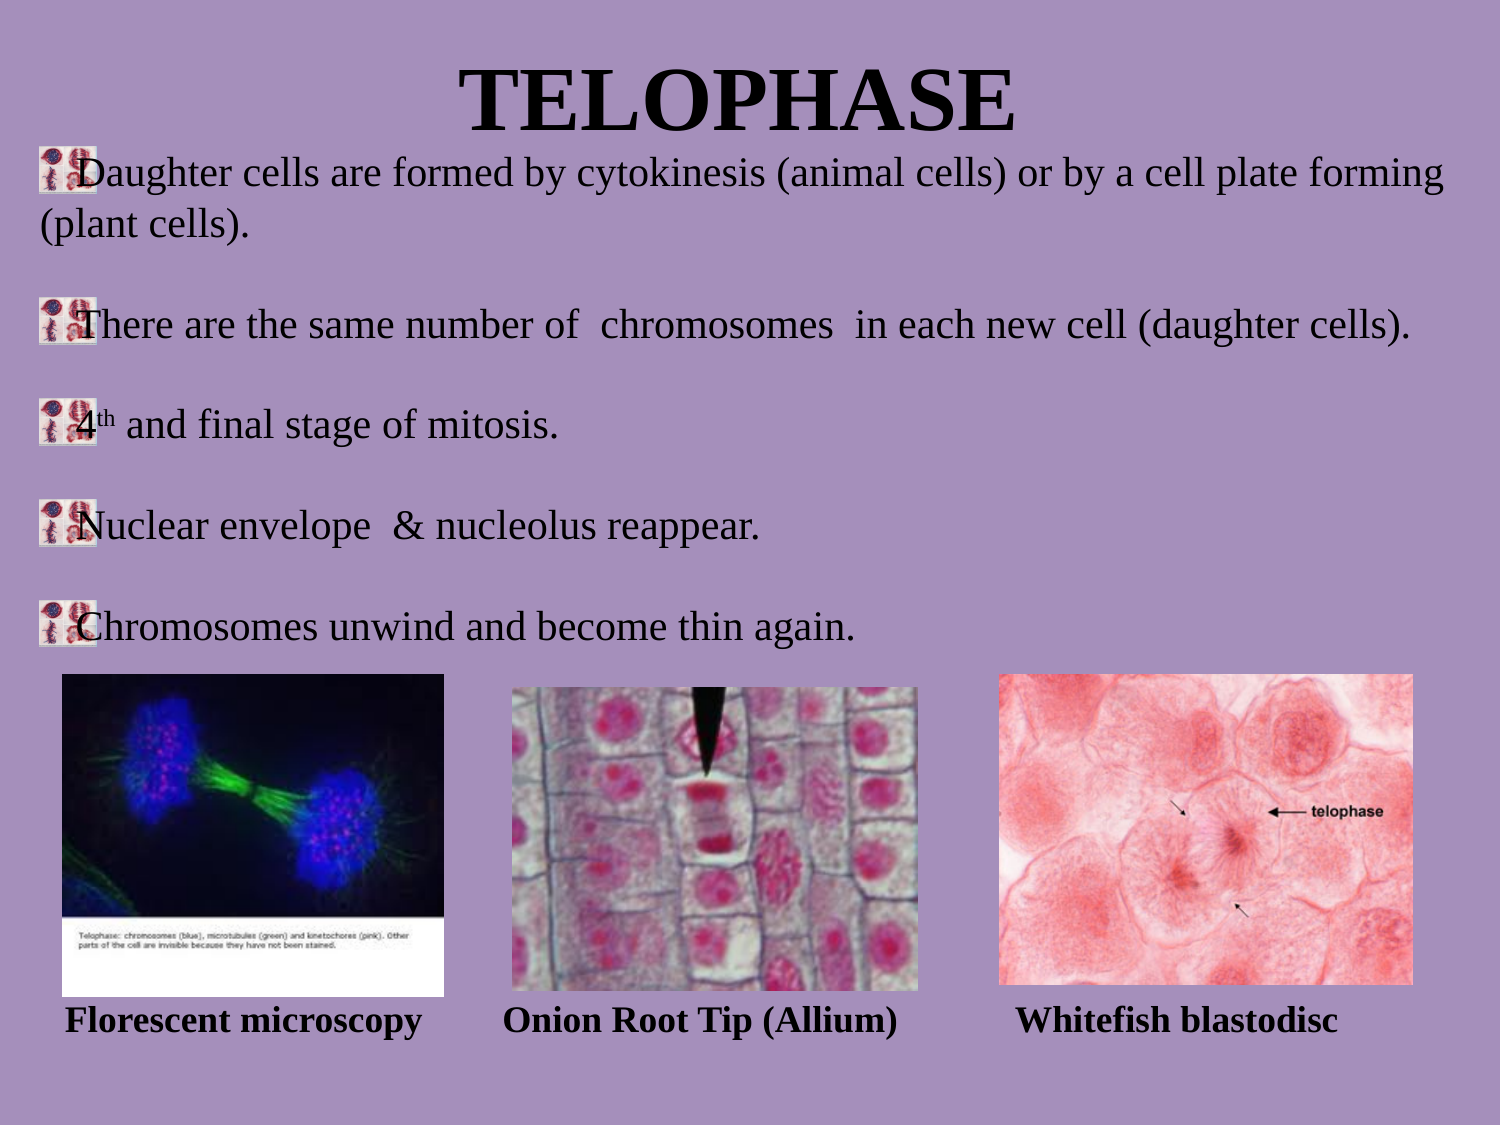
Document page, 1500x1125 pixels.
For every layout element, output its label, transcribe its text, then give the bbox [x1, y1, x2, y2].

text_box Onion Root Tip (Allium) [487, 987, 950, 1048]
text_box Florescent microscopy [50, 987, 450, 1048]
text_box Whitefish blastodisc [999, 987, 1425, 1048]
picture [39, 297, 87, 345]
picture [39, 146, 87, 194]
picture [39, 398, 87, 446]
picture [39, 600, 87, 647]
list Daughter cells are formed by cytokinesis (animal cells) or by a cell plate forming (plant cells). There are the same number of chromosomes in each new cell (daughter cells). 4th and final stage of mitosis. Nuclear envelope & nucleolus reappear. Chromosomes unwind and become thin again. [24, 137, 1500, 663]
picture [512, 687, 918, 991]
title TELOPHASE [75, 0, 1425, 137]
picture [999, 674, 1413, 985]
picture [39, 499, 87, 547]
picture [62, 674, 444, 997]
